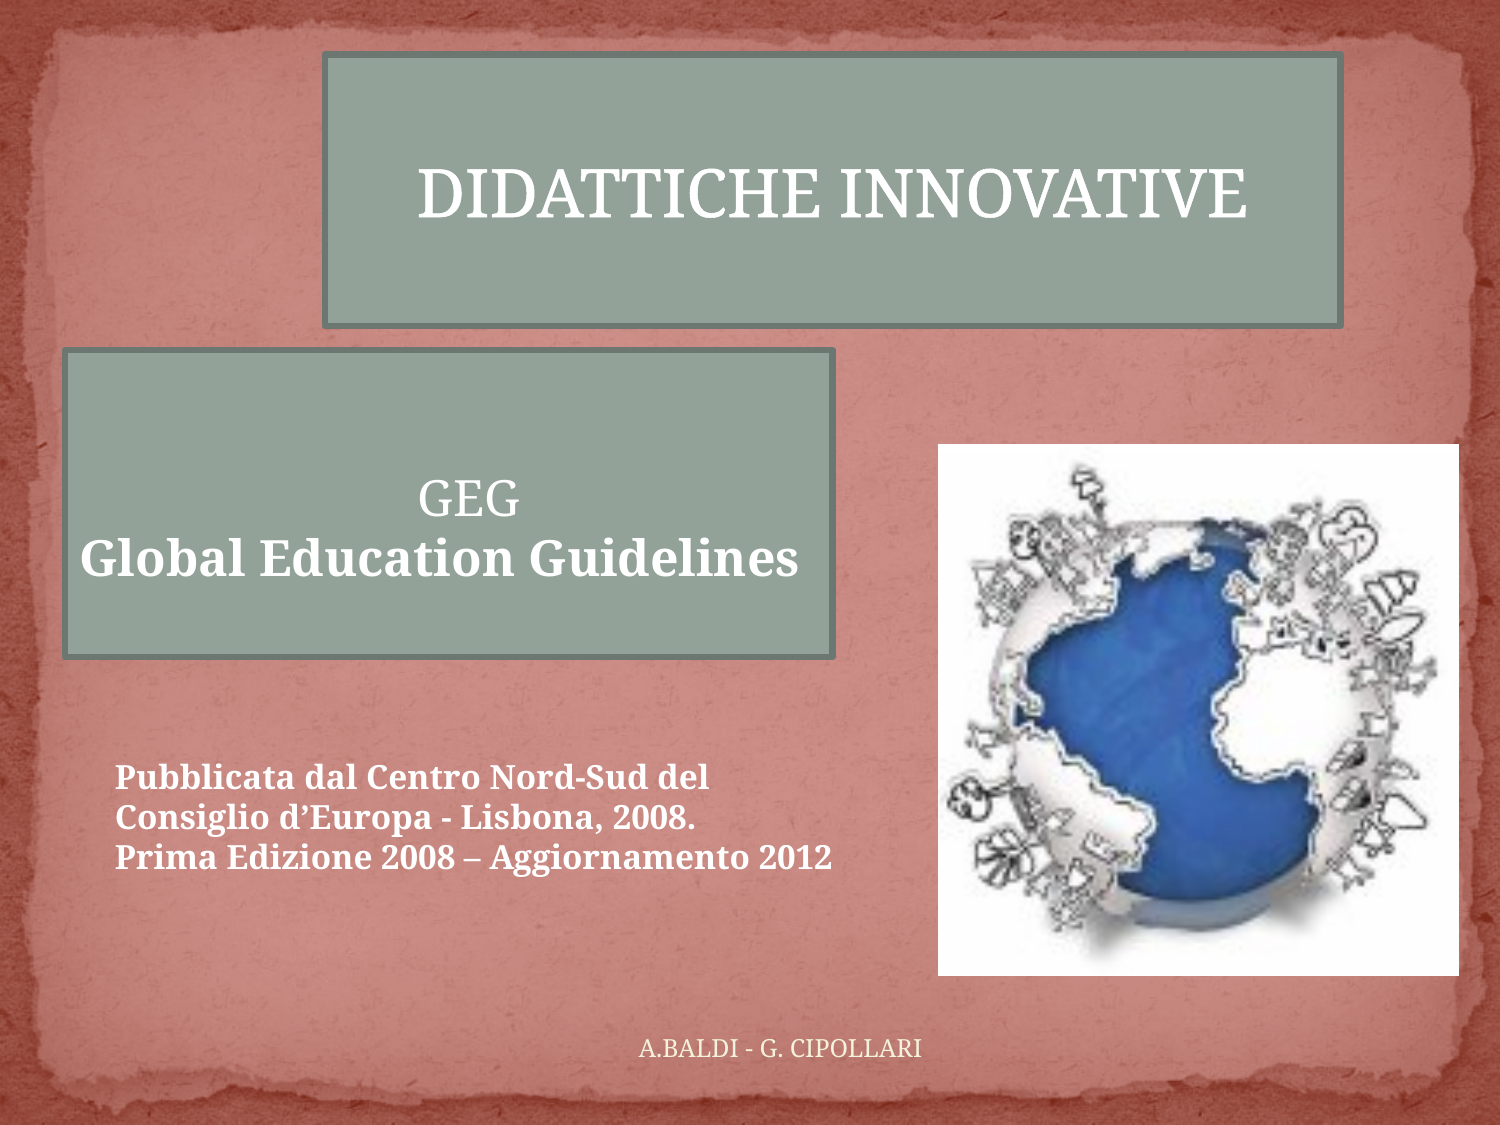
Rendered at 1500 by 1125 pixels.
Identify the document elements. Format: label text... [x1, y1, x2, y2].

footer A.BALDI - G. CIPOLLARI [350, 1017, 938, 1081]
text_box GEG Global Education Guidelines [62, 347, 836, 660]
picture [938, 444, 1459, 976]
text_box Pubblicata dal Centro Nord-Sud del Consiglio d’Europa - Lisbona, 2008. Prima Edizione 2008 – Aggiornamento 2012 [100, 704, 880, 884]
text_box DIDATTICHE INNOVATIVE [322, 51, 1344, 329]
